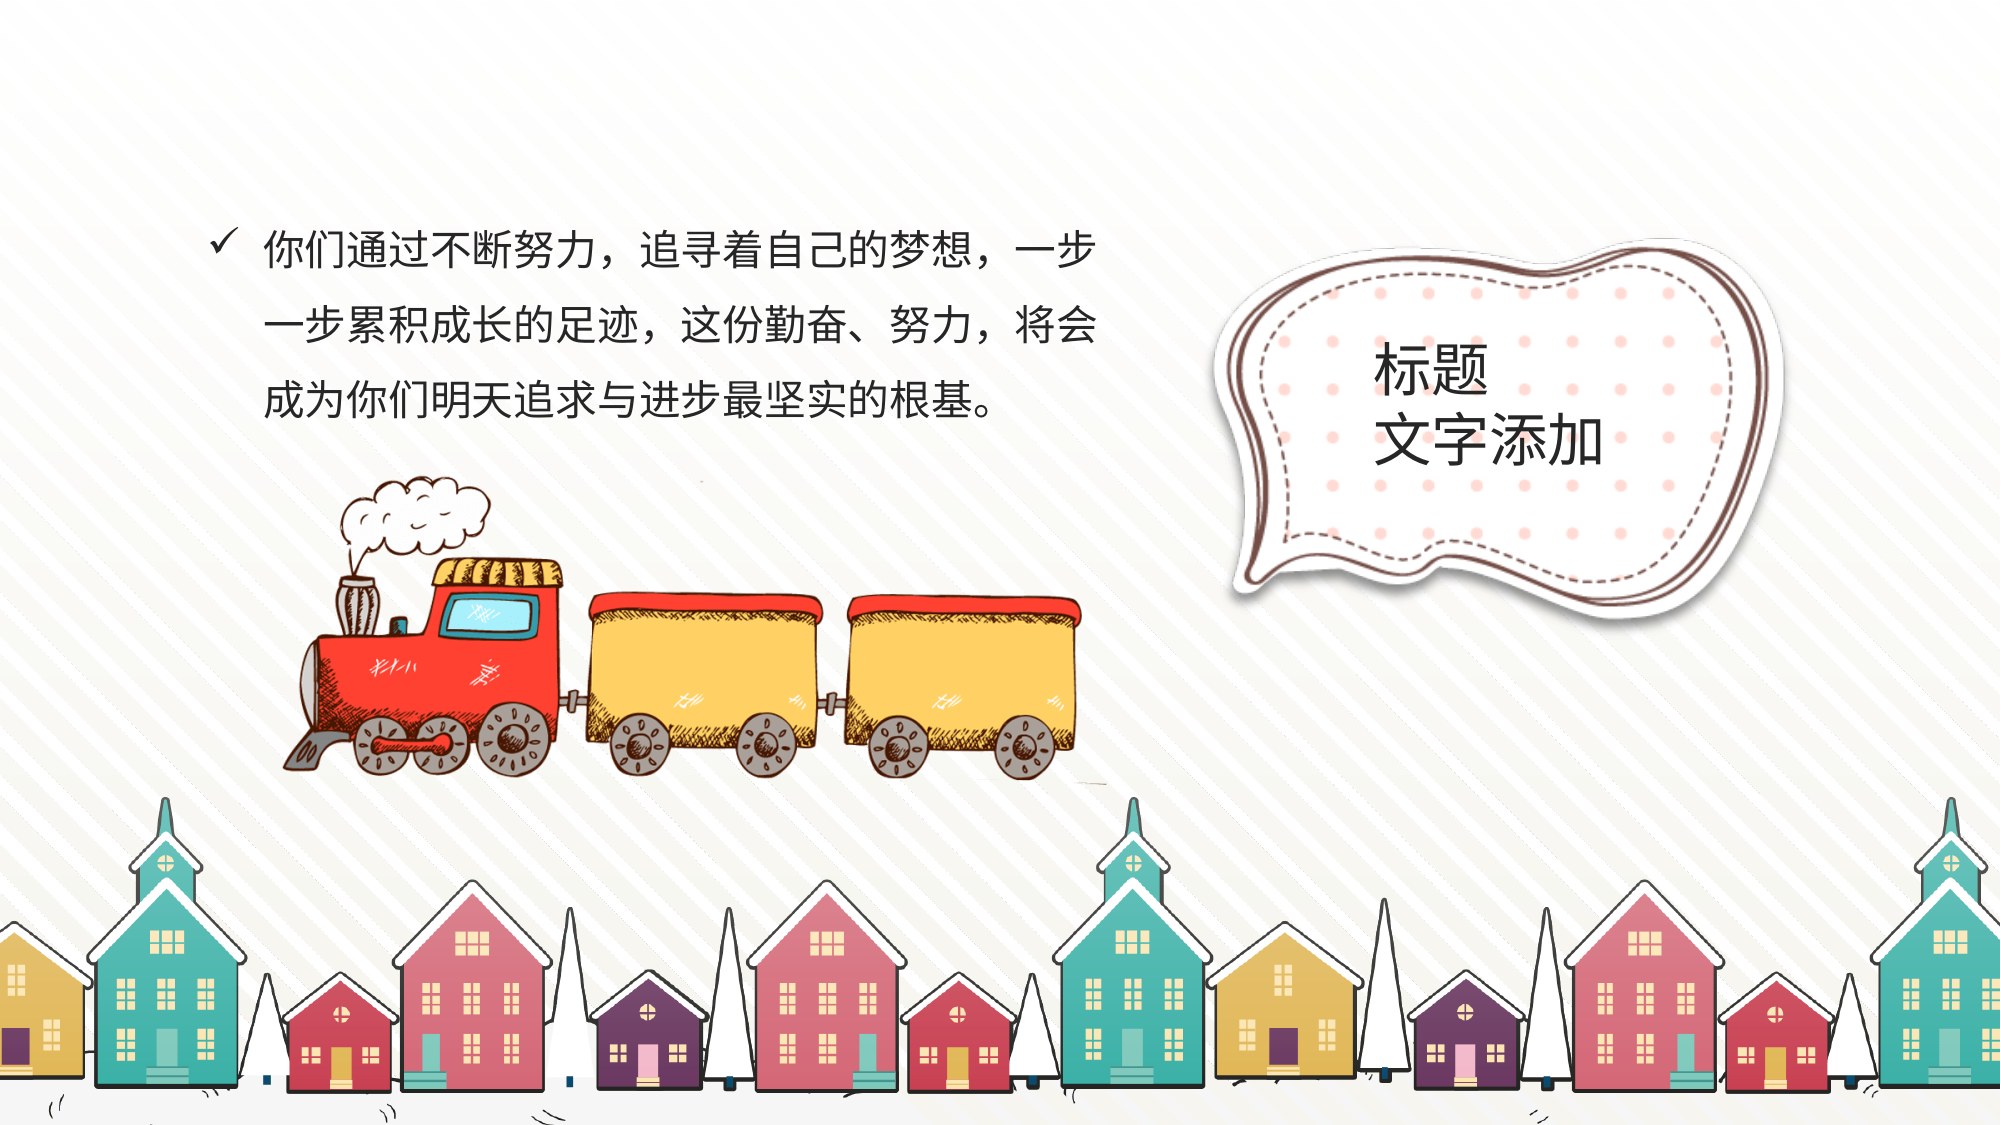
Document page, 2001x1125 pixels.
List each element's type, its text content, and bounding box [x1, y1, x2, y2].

picture [282, 474, 1107, 785]
text_box 你们通过不断努力，追寻着自己的梦想，一步一步累积成长的足迹，这份勤奋、努力，将会成为你们明天追求与进步最坚实的根基。 [192, 191, 1153, 432]
picture [1199, 234, 1796, 640]
text_box 标题文字添加 [0, 907, 2000, 965]
picture [0, 1035, 2000, 1125]
